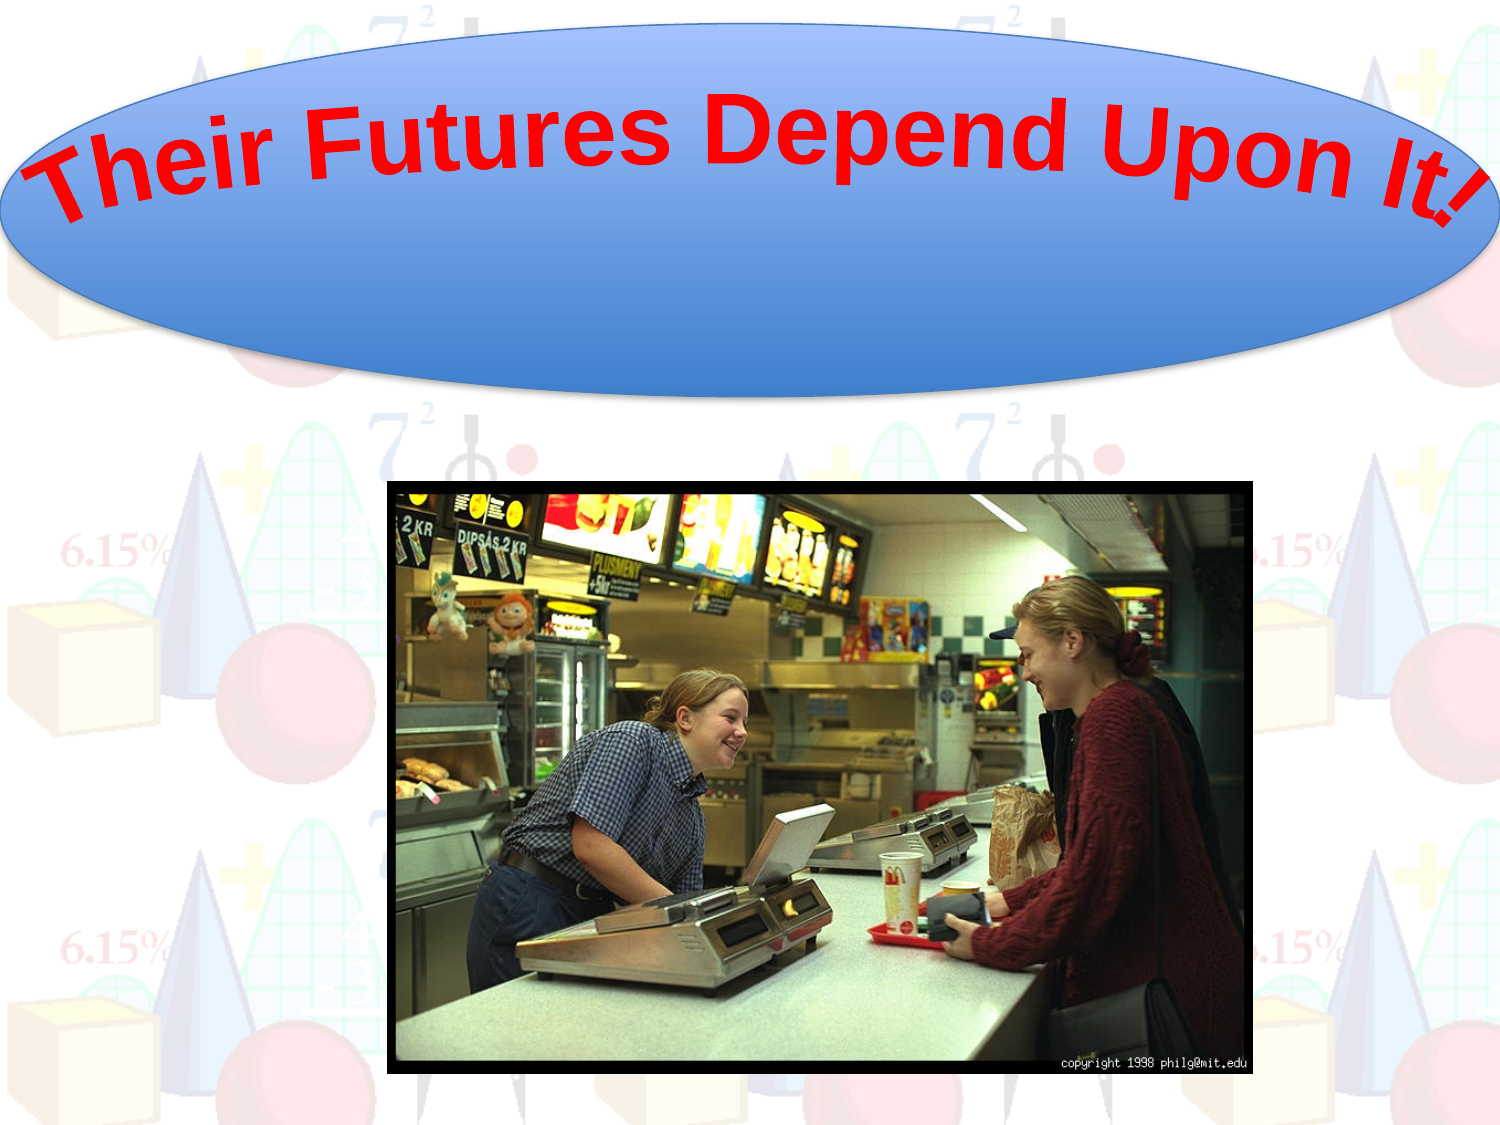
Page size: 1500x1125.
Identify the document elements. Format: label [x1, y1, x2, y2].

picture [387, 481, 1254, 1074]
text_box [0, 23, 1500, 397]
